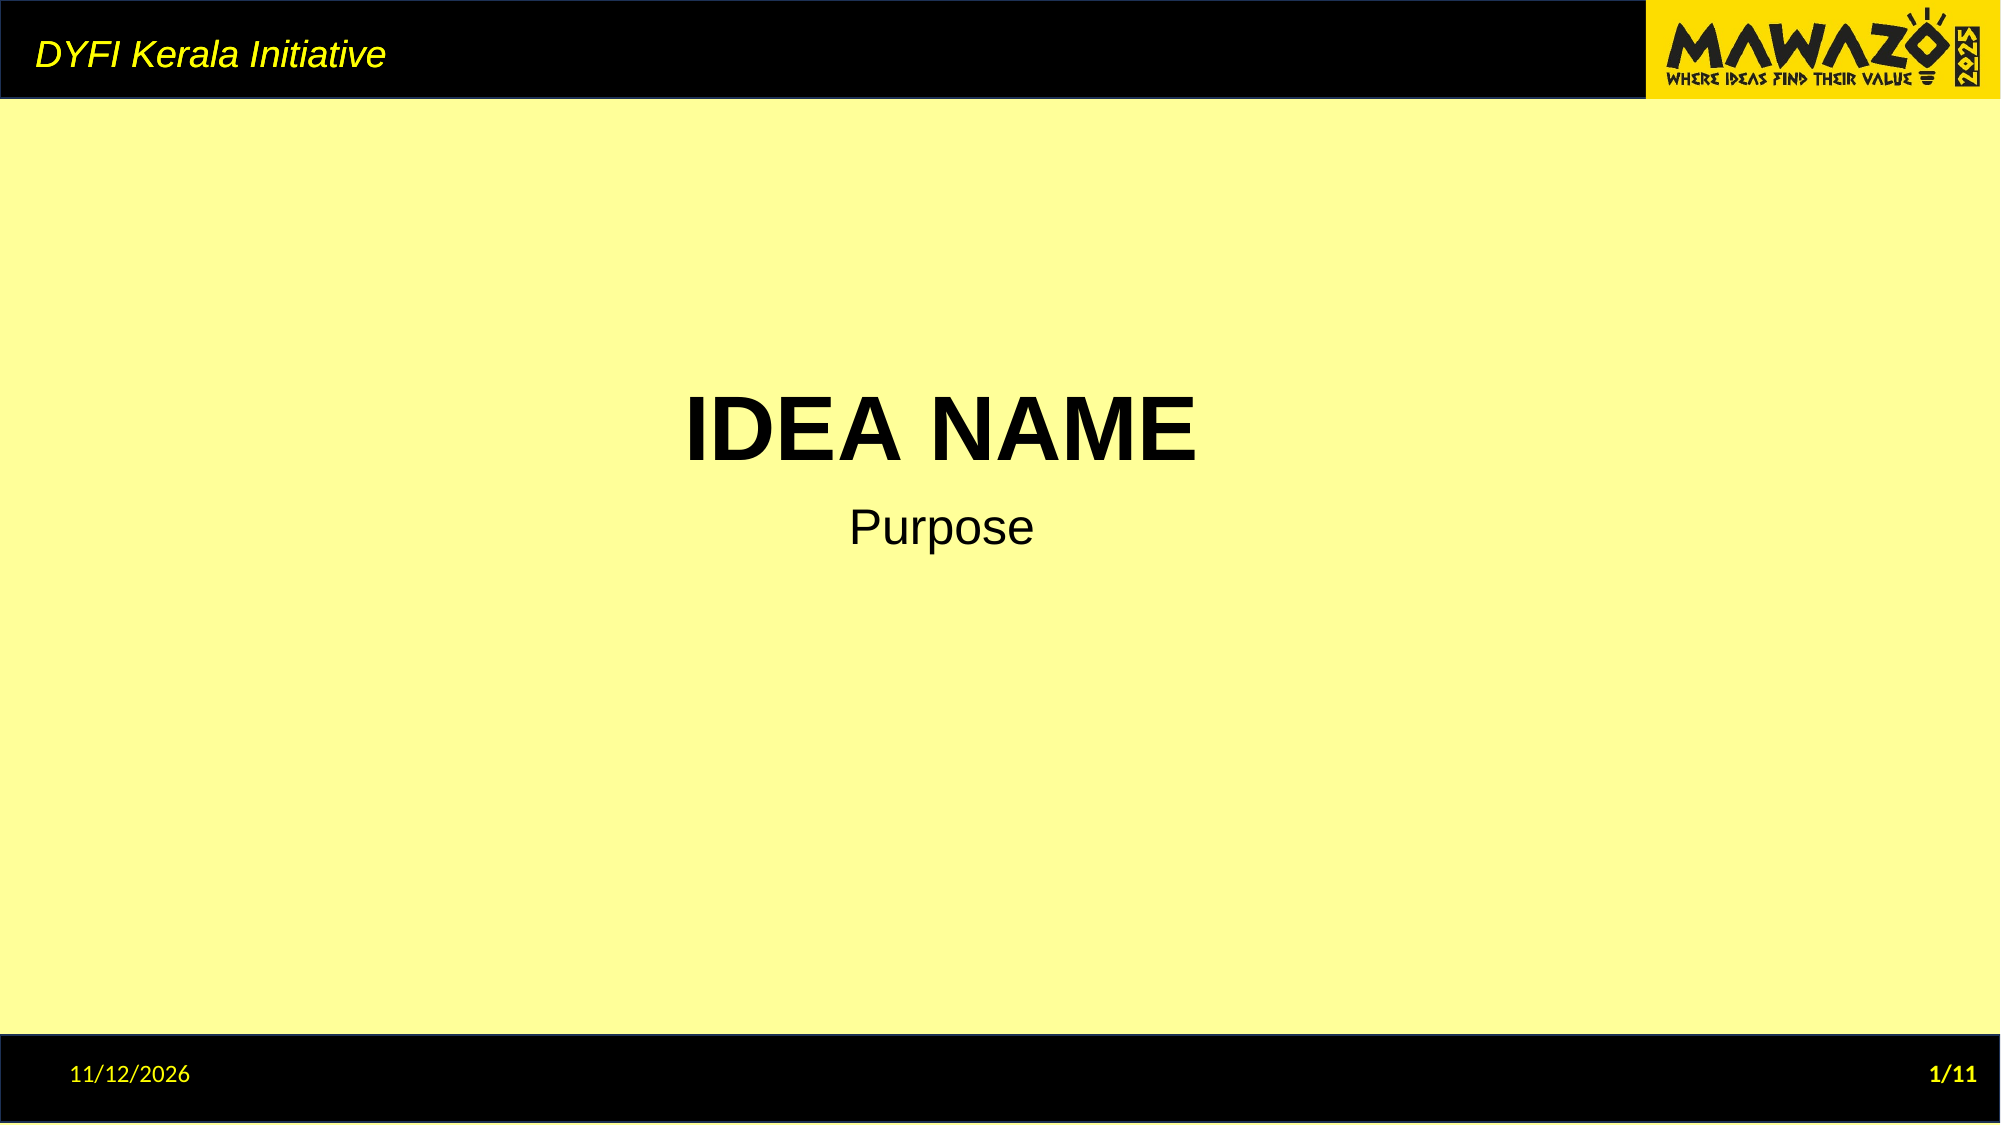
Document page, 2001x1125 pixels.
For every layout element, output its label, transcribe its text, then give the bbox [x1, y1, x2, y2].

subtitle IDEA NAME Purpose [191, 374, 1692, 646]
picture [1645, 0, 2001, 99]
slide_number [54, 1042, 505, 1103]
slide_number 1/11 [1542, 1042, 1993, 1103]
